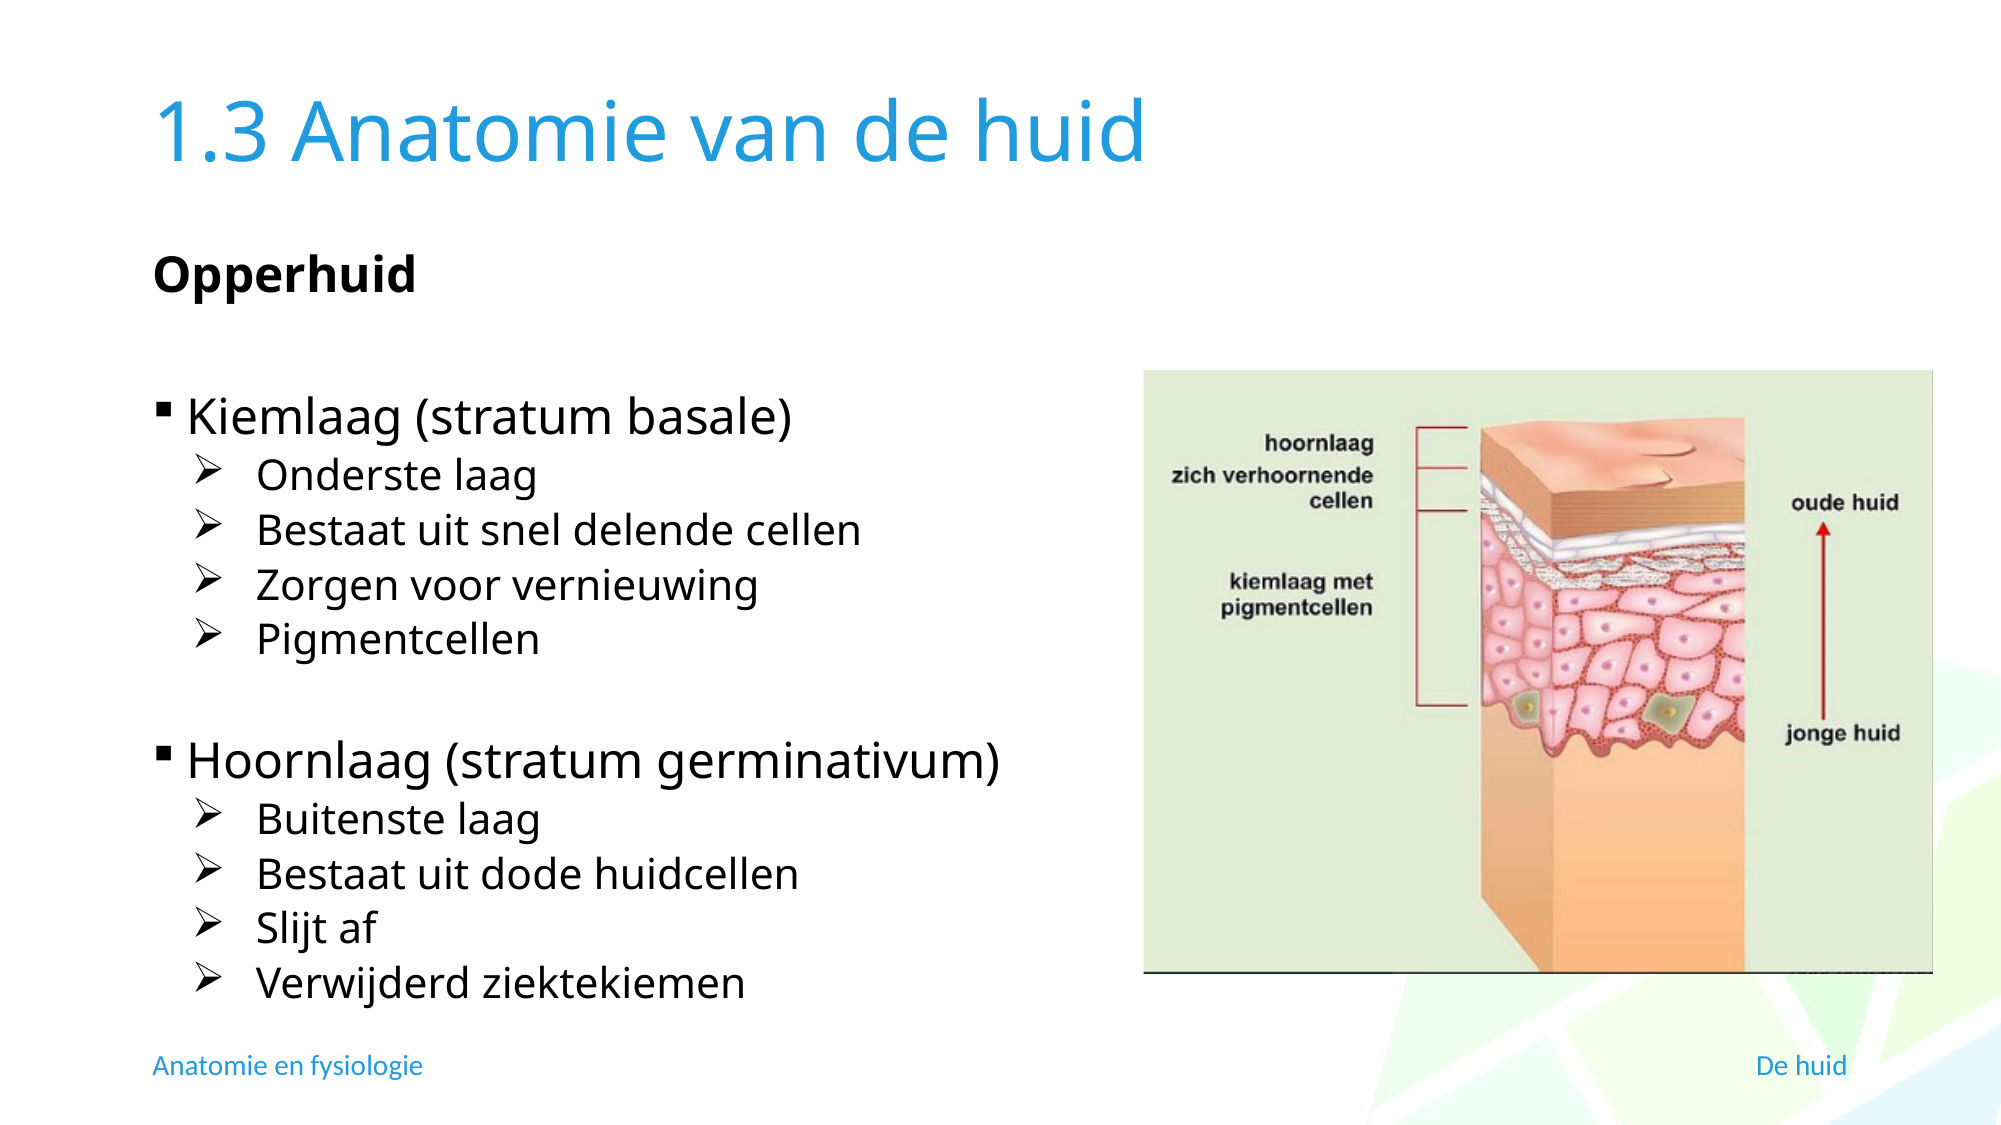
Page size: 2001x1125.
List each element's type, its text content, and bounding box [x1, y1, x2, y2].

picture [1143, 370, 1933, 974]
list De huid [1412, 1042, 1863, 1103]
list Anatomie en fysiologie [137, 1042, 588, 1103]
list Opperhuid Kiemlaag (stratum basale) Onderste laag Bestaat uit snel delende cellen Zorgen voor vernieuwing Pigmentcellen Hoornlaag (stratum germinativum) Buitenste laag Bestaat uit dode huidcellen Slijt af Verwijderd ziektekiemen [137, 242, 1118, 1017]
title 1.3 Anatomie van de huid [137, 59, 1863, 210]
